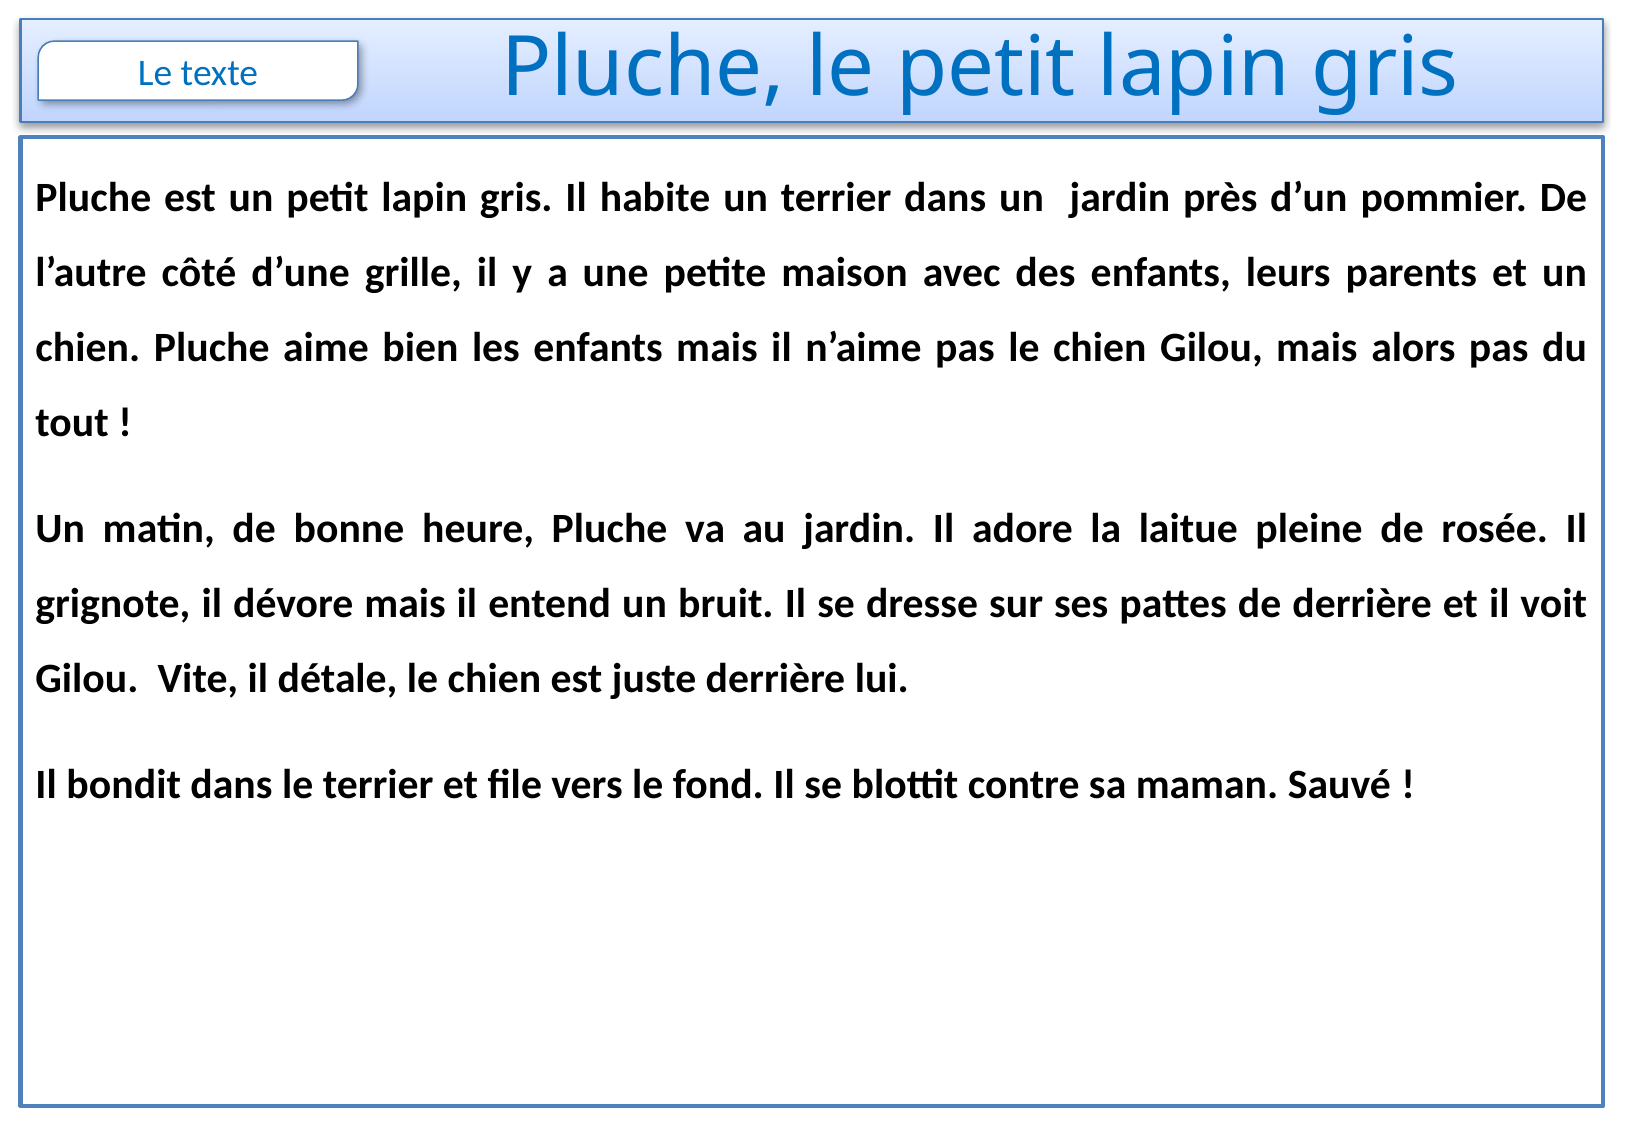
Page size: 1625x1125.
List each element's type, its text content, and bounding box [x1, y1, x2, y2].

list Pluche est un petit lapin gris. Il habite un terrier dans un jardin près d’un pommier. De l’autre côté d’une grille, il y a une petite maison avec des enfants, leurs parents et un chien. Pluche aime bien les enfants mais il n’aime pas le chien Gilou, mais alors pas du tout ! Un matin, de bonne heure, Pluche va au jardin. Il adore la laitue pleine de rosée. Il grignote, il dévore mais il entend un bruit. Il se dresse sur ses pattes de derrière et il voit Gilou. Vite, il détale, le chien est juste derrière lui. Il bondit dans le terrier et file vers le fond. Il se blottit contre sa maman. Sauvé ! [18, 135, 1605, 1108]
title Pluche, le petit lapin gris [357, 4, 1604, 120]
